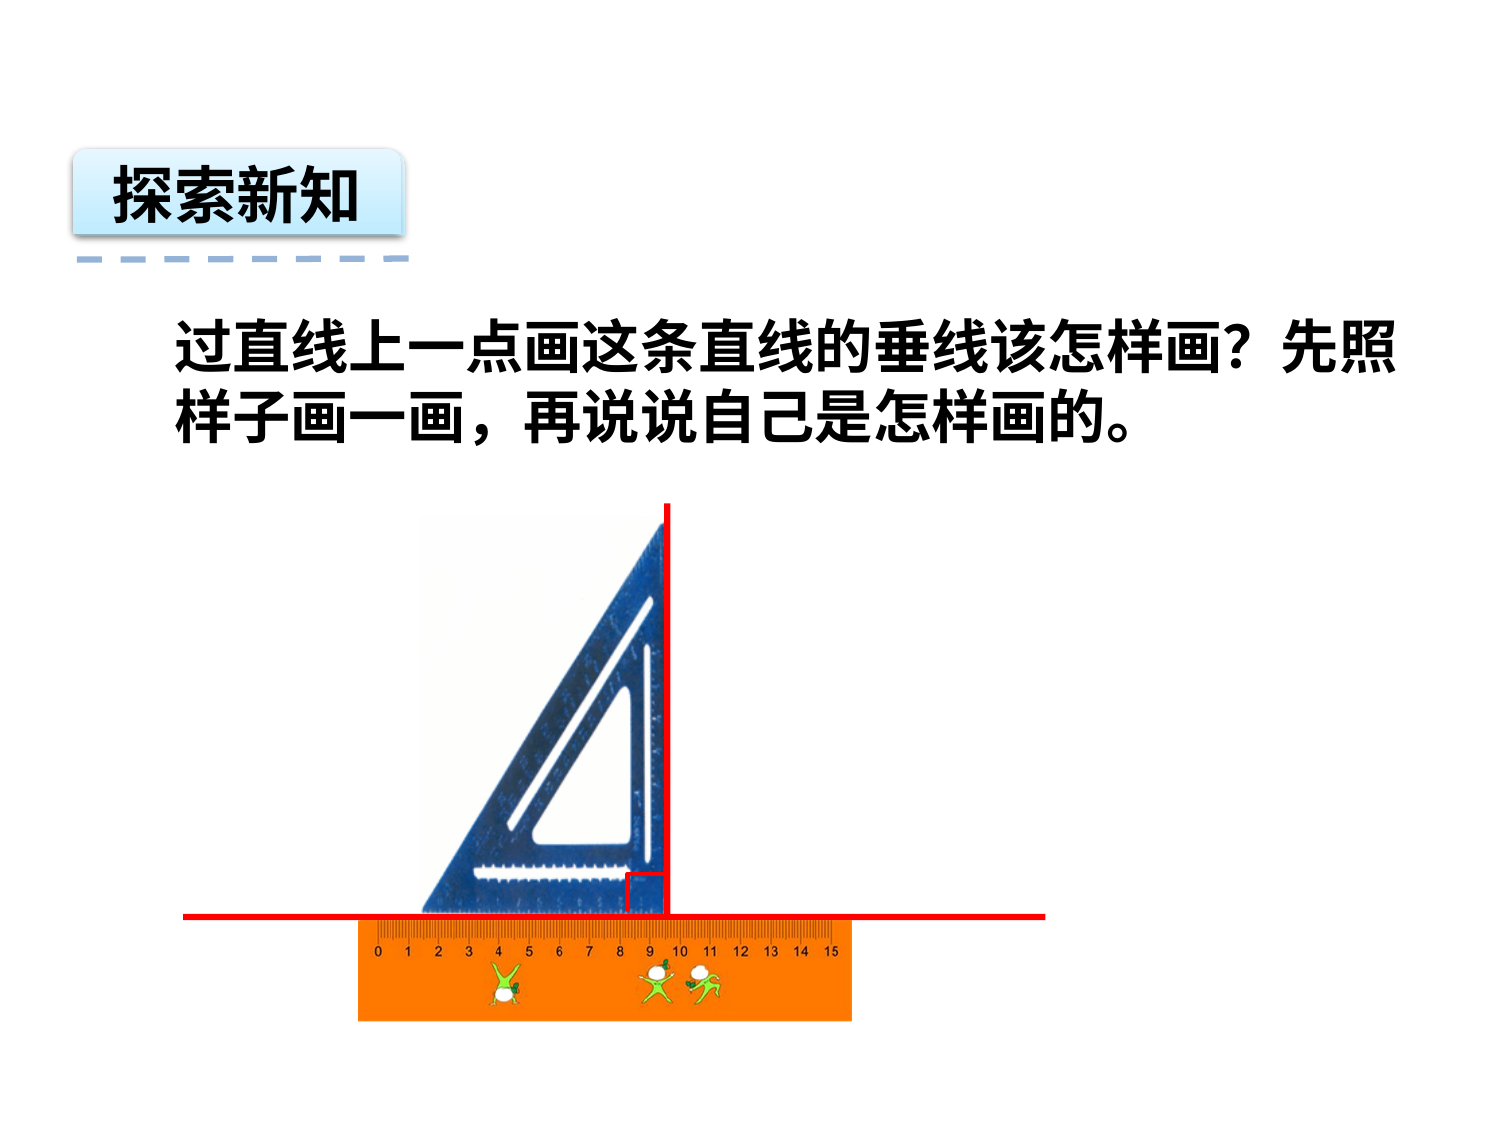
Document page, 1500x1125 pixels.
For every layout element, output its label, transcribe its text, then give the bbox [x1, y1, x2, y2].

text_box 过直线上一点画这条直线的垂线该怎样画？先照样子画一画，再说说自己是怎样画的。 [159, 302, 1436, 458]
picture [348, 516, 857, 1125]
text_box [76, 150, 417, 260]
